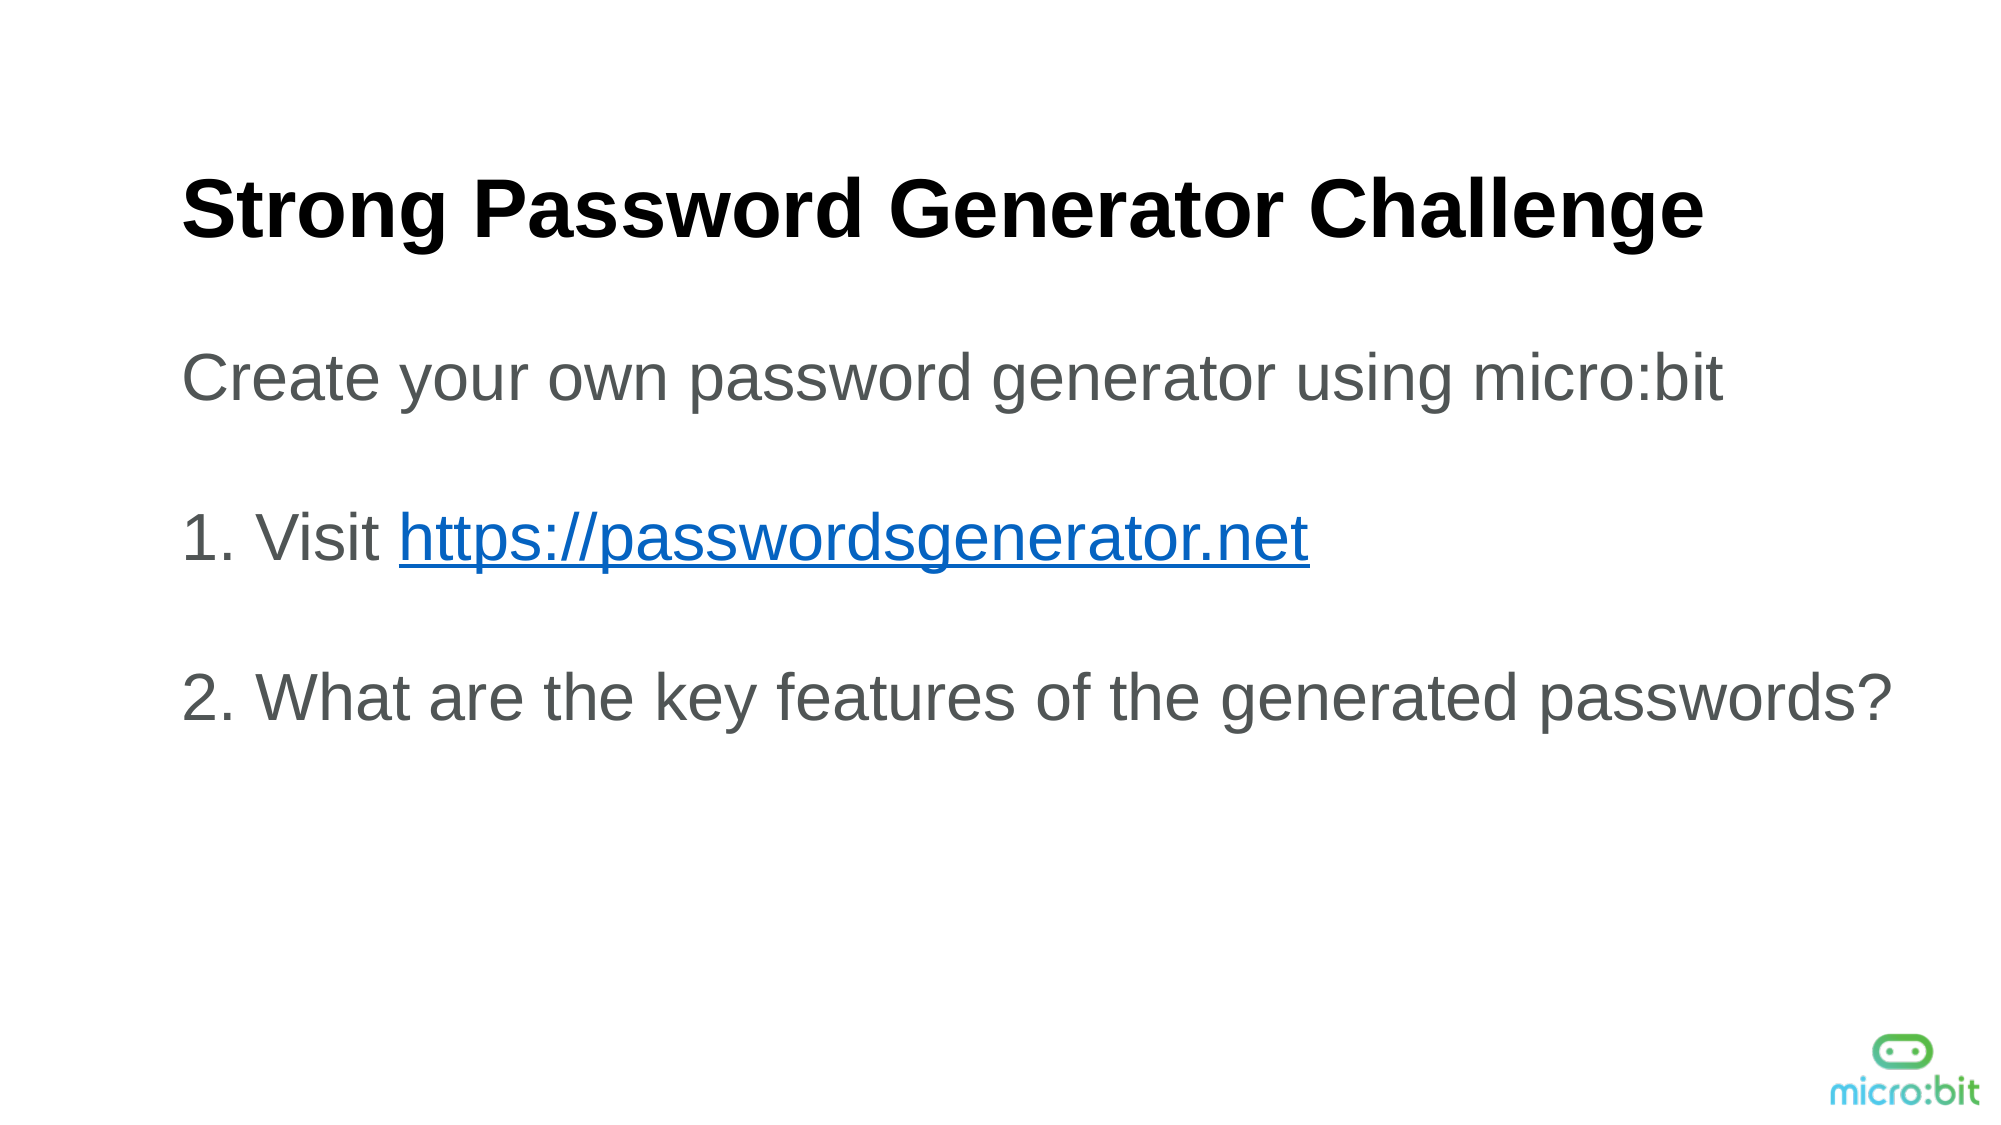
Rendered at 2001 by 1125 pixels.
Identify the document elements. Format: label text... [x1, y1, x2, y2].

text_box Strong Password Generator Challenge Create your own password generator using micro:bit 1. Visit https://passwordsgenerator.net 2. What are the key features of the generated passwords? [166, 60, 1918, 884]
picture [1830, 1029, 1980, 1106]
